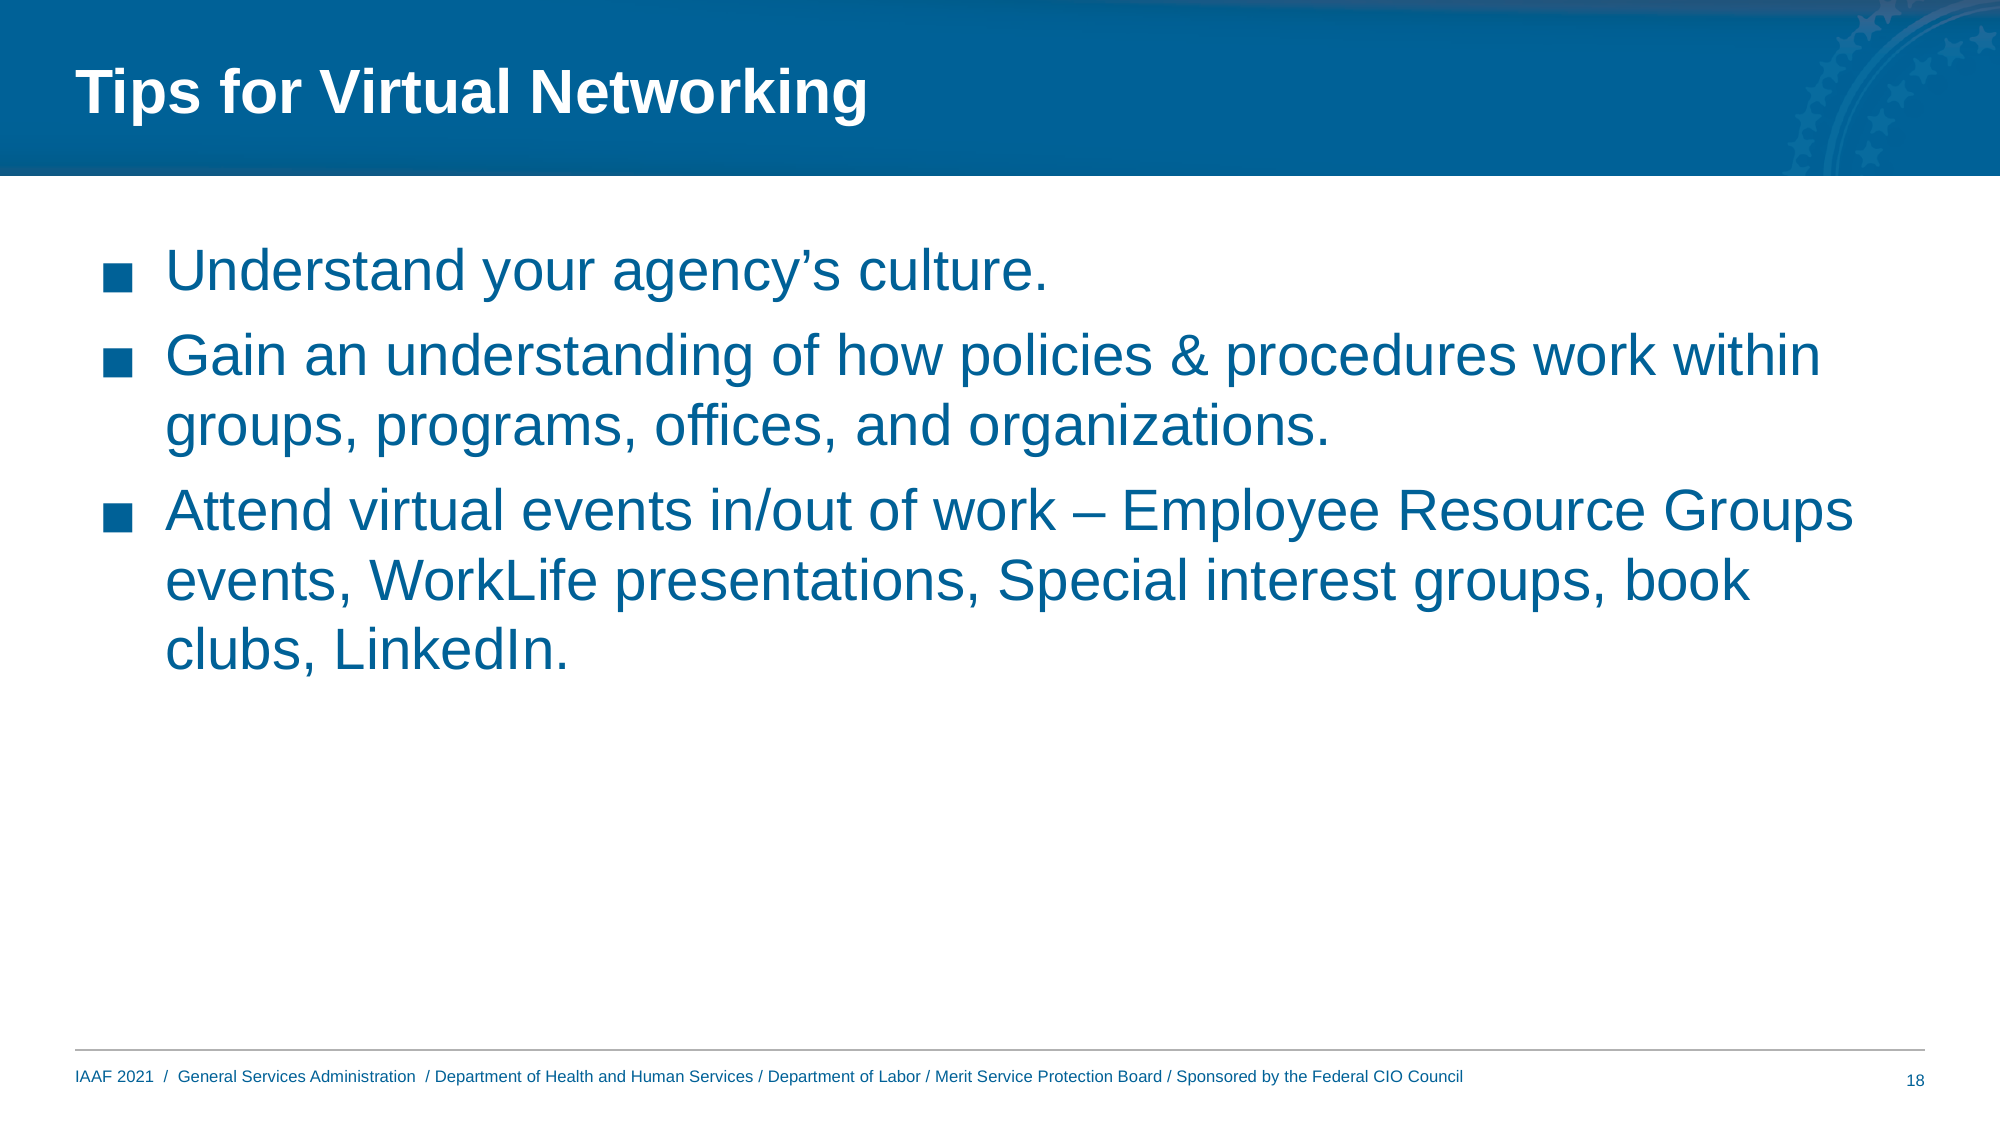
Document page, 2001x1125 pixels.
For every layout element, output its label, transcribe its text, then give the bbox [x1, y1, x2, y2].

picture [0, 0, 2000, 176]
title Tips for Virtual Networking [75, 52, 1800, 128]
list Understand your agency’s culture. Gain an understanding of how policies & procedures work within groups, programs, offices, and organizations. Attend virtual events in/out of work – Employee Resource Groups events, WorkLife presentations, Special interest groups, book clubs, LinkedIn. [75, 224, 1925, 1035]
picture [0, 168, 666, 176]
slide_number 18 [1880, 1065, 1925, 1095]
